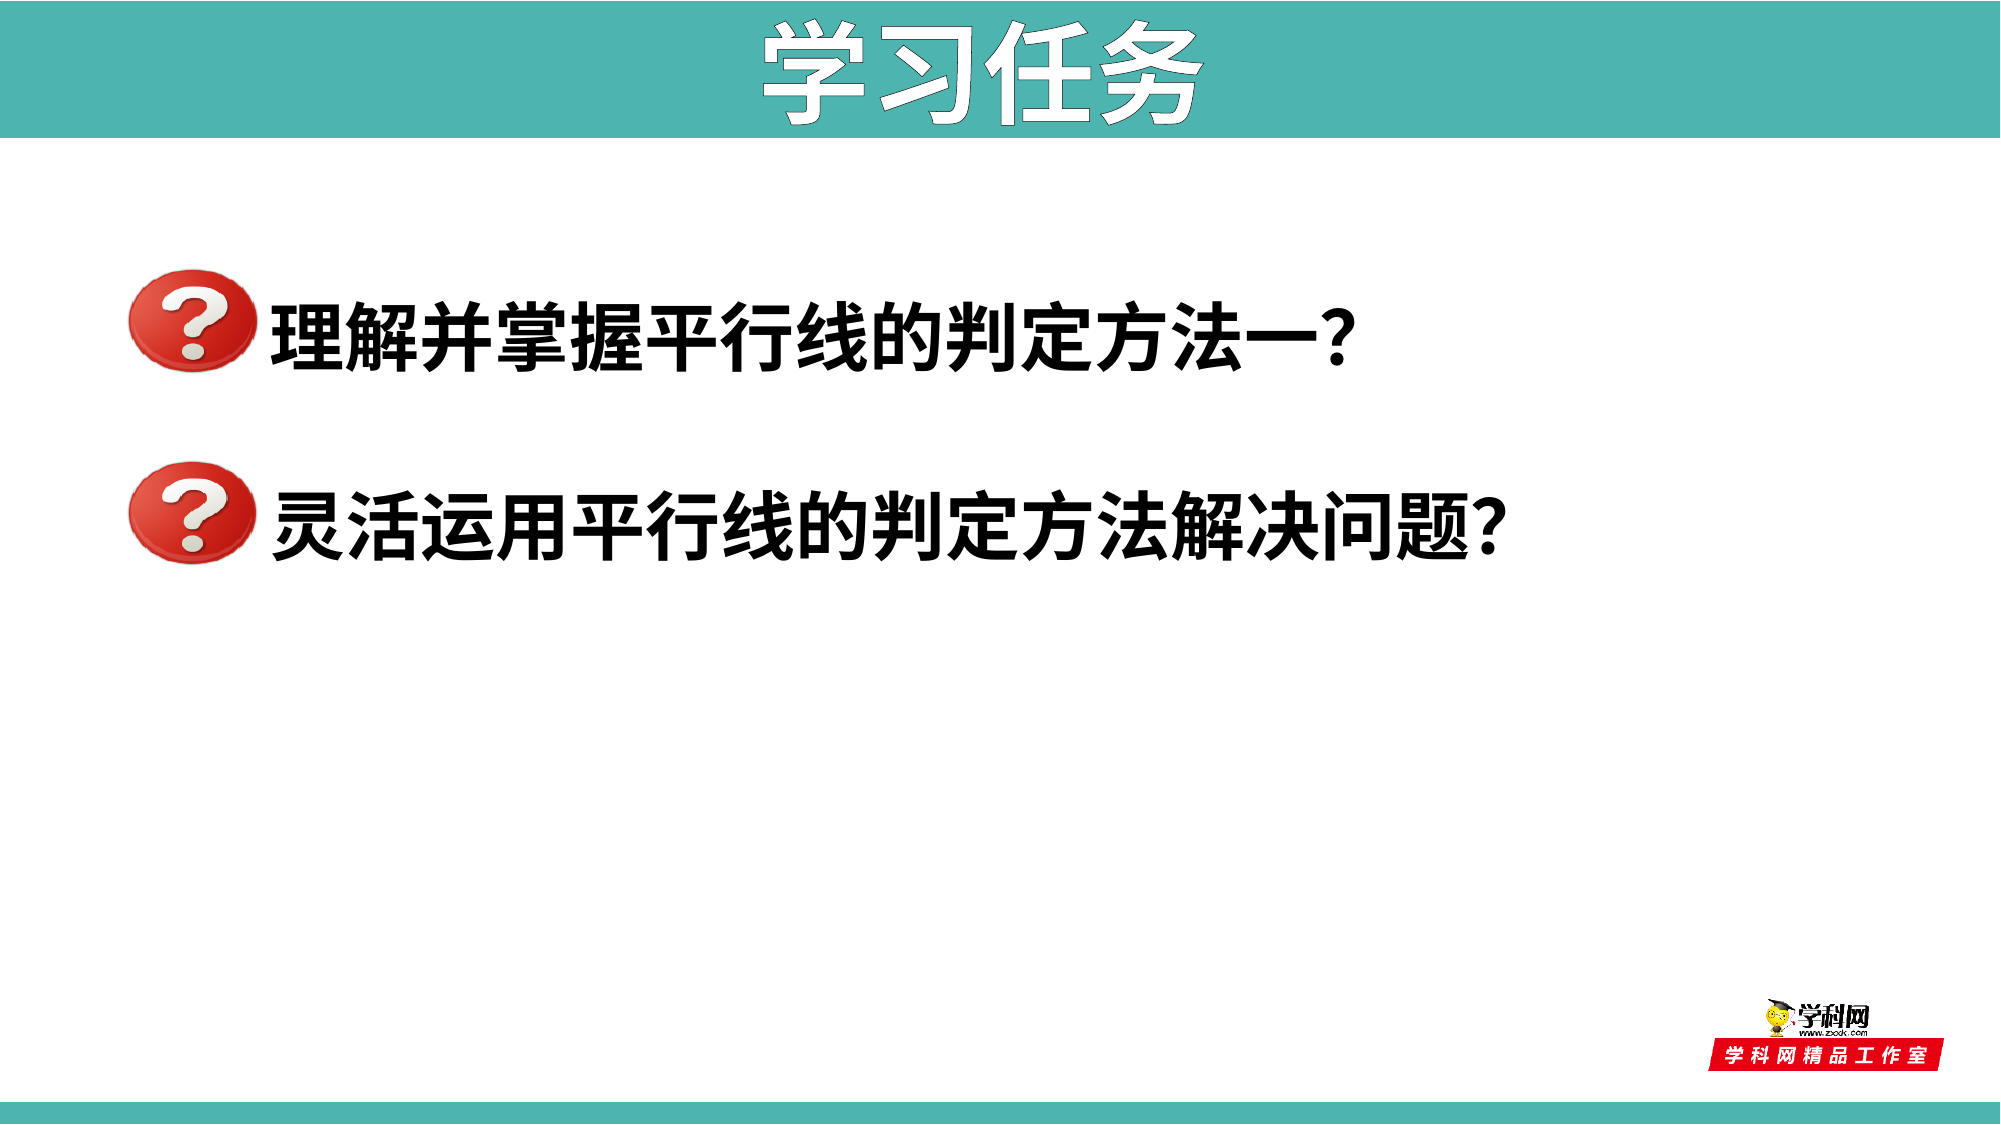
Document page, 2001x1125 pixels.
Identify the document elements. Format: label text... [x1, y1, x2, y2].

text_box 学习任务 [742, 0, 1223, 146]
picture [0, 1, 2001, 1124]
text_box 理解并掌握平行线的判定方法一？ [254, 256, 1461, 389]
text_box 灵活运用平行线的判定方法解决问题？ [255, 445, 1579, 578]
